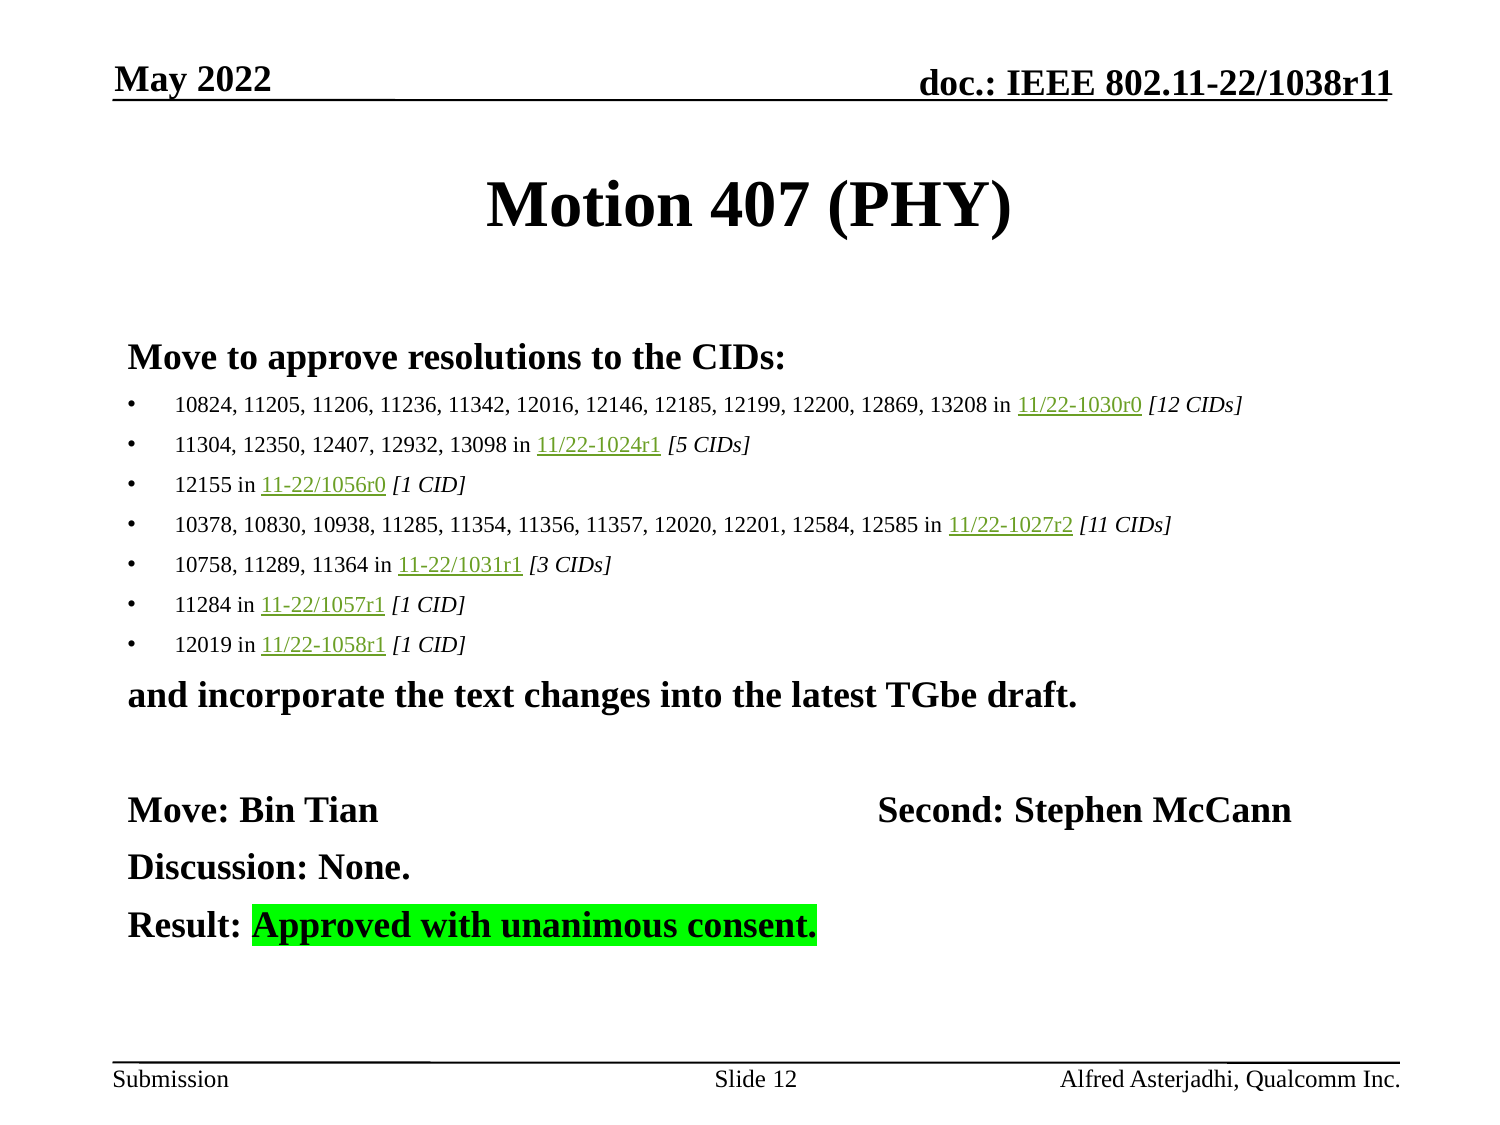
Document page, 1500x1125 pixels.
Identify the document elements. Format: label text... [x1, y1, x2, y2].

list Move to approve resolutions to the CIDs: 10824, 11205, 11206, 11236, 11342, 12016, 12146, 12185, 12199, 12200, 12869, 13208 in 11/22-1030r0 [12 CIDs] 11304, 12350, 12407, 12932, 13098 in 11/22-1024r1 [5 CIDs] 12155 in 11-22/1056r0 [1 CID] 10378, 10830, 10938, 11285, 11354, 11356, 11357, 12020, 12201, 12584, 12585 in 11/22-1027r2 [11 CIDs] 10758, 11289, 11364 in 11-22/1031r1 [3 CIDs] 11284 in 11-22/1057r1 [1 CID] 12019 in 11/22-1058r1 [1 CID] and incorporate the text changes into the latest TGbe draft. Move: Bin Tian Second: Stephen McCann Discussion: None. Result: Approved with unanimous consent. [112, 324, 1388, 1063]
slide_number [114, 54, 423, 100]
footer Alfred Asterjadhi, Qualcomm Inc. [878, 1061, 1402, 1093]
title Motion 407 (PHY) [112, 112, 1388, 288]
slide_number Slide 12 [712, 1061, 800, 1123]
